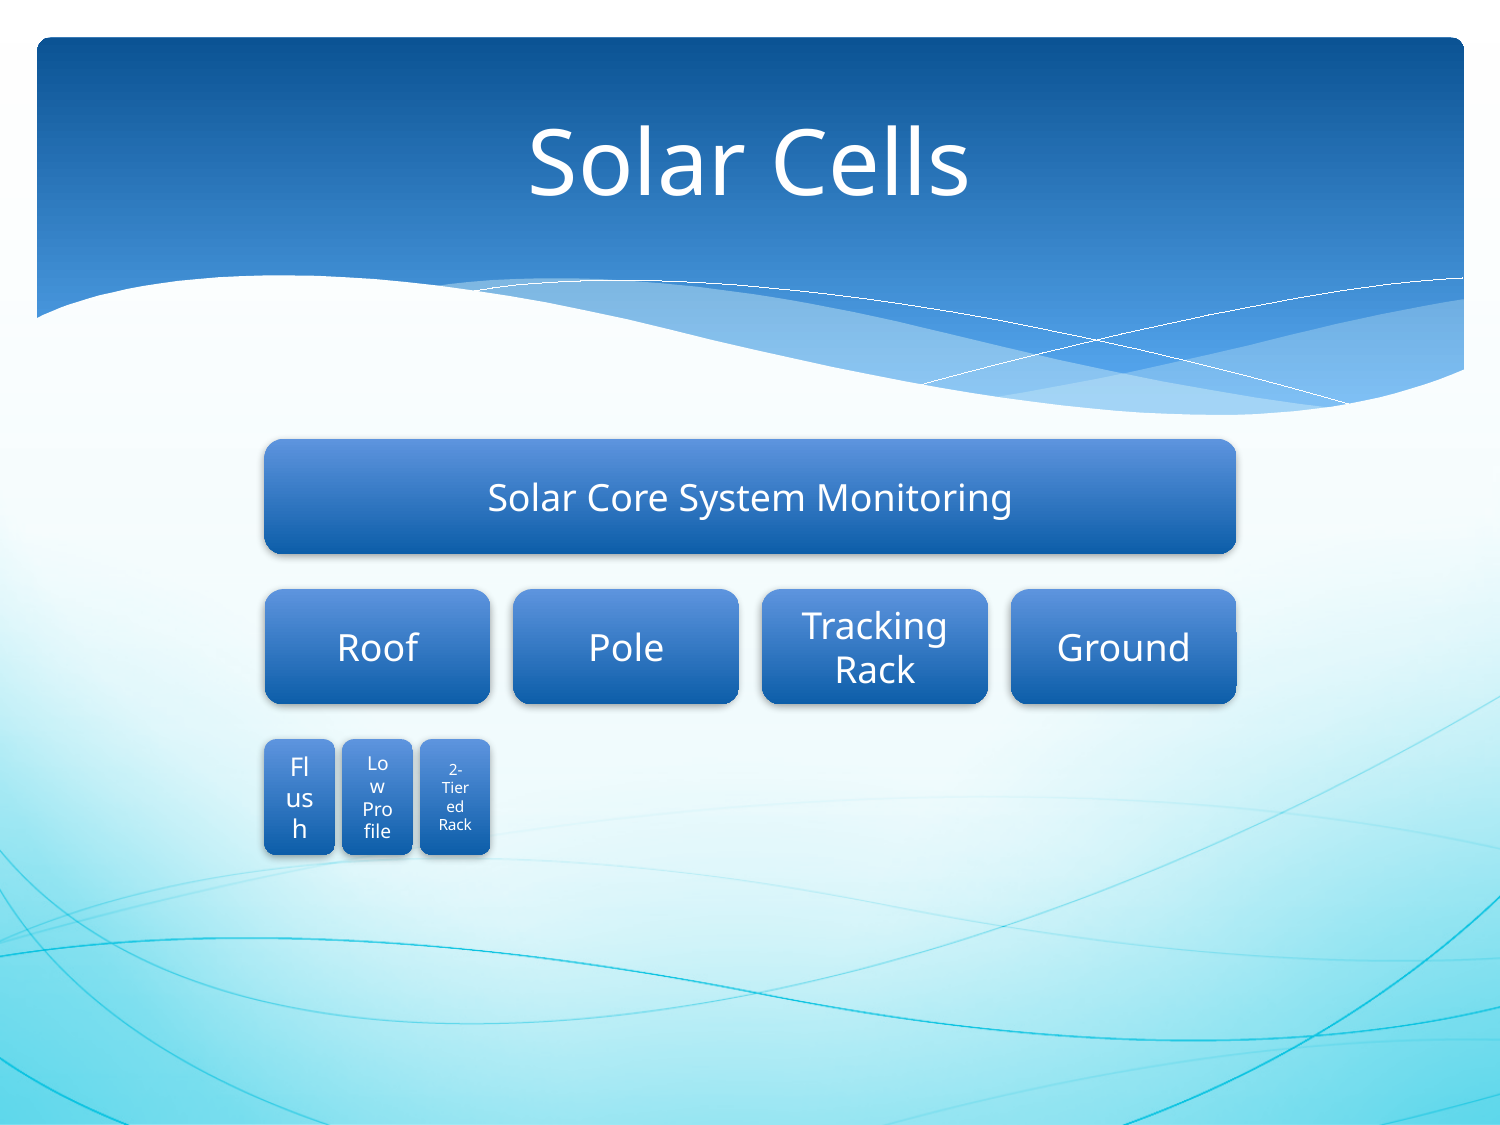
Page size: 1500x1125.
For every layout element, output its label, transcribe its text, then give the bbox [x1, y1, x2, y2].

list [142, 438, 1359, 1006]
title Solar Cells [75, 55, 1425, 261]
